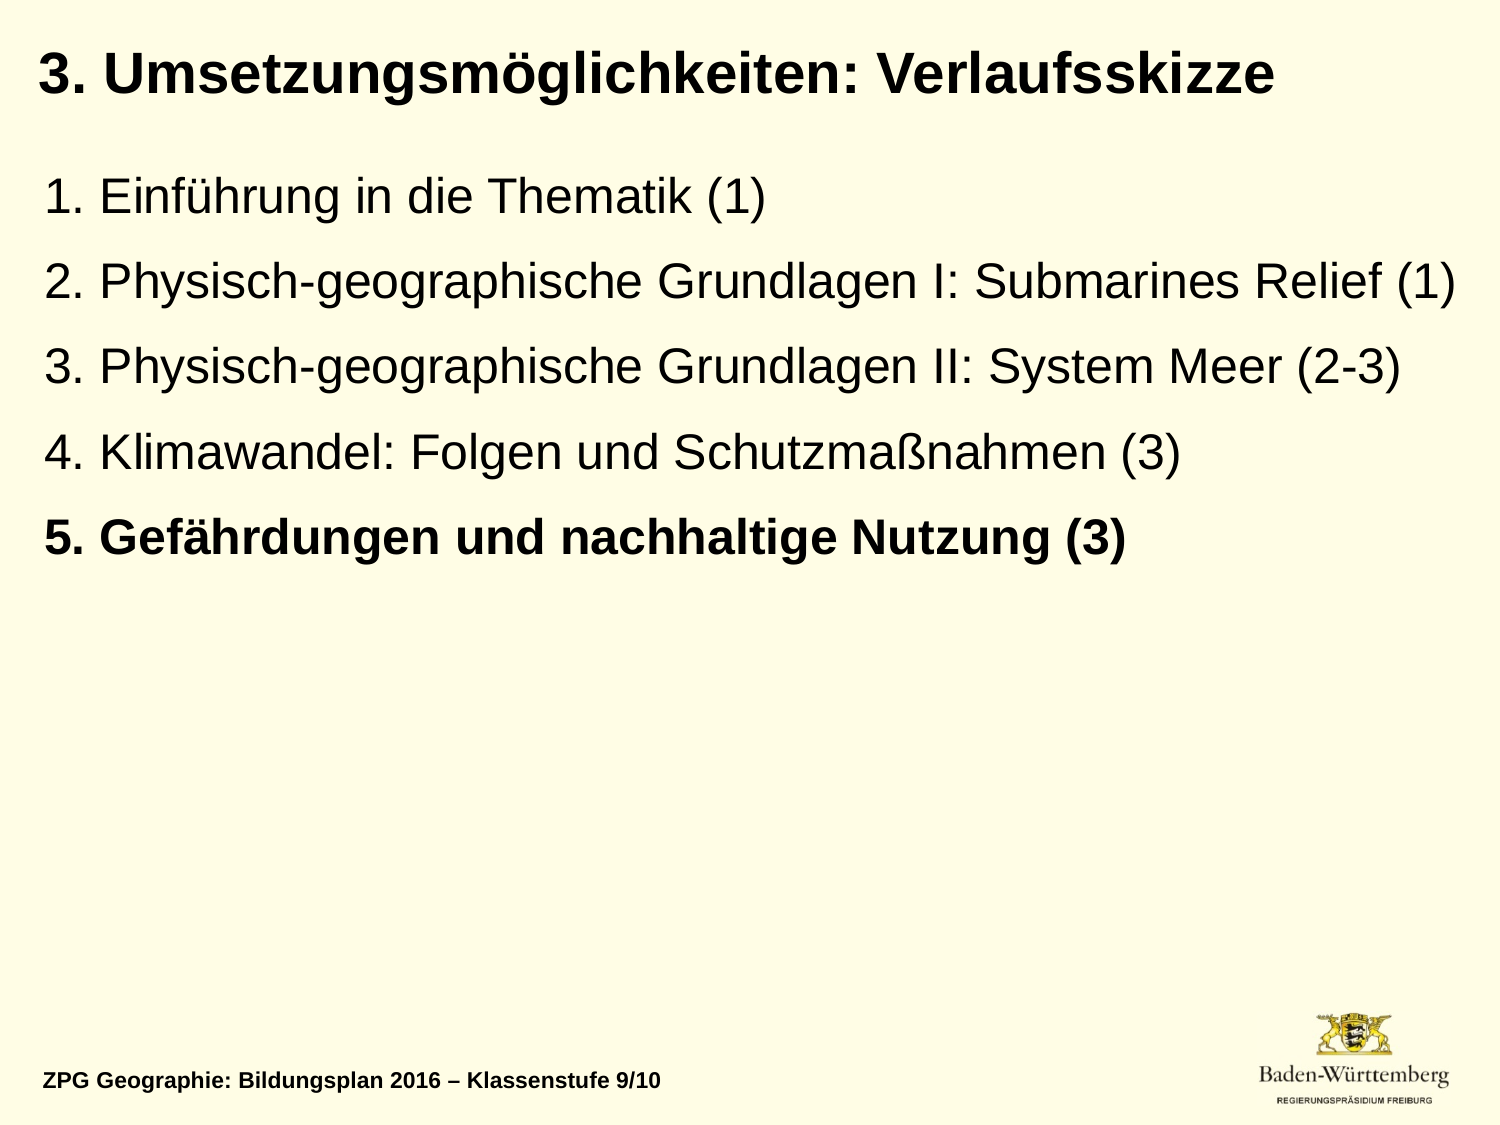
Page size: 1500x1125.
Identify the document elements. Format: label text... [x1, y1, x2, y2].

text_box 1. Einführung in die Thematik (1) 2. Physisch-geographische Grundlagen I: Submarines Relief (1) 3. Physisch-geographische Grundlagen II: System Meer (2-3) 4. Klimawandel: Folgen und Schutzmaßnahmen (3) 5. Gefährdungen und nachhaltige Nutzung (3) [29, 156, 1500, 572]
text_box 3. Umsetzungsmöglichkeiten: Verlaufsskizze [23, 27, 1293, 113]
picture [1257, 1011, 1451, 1106]
